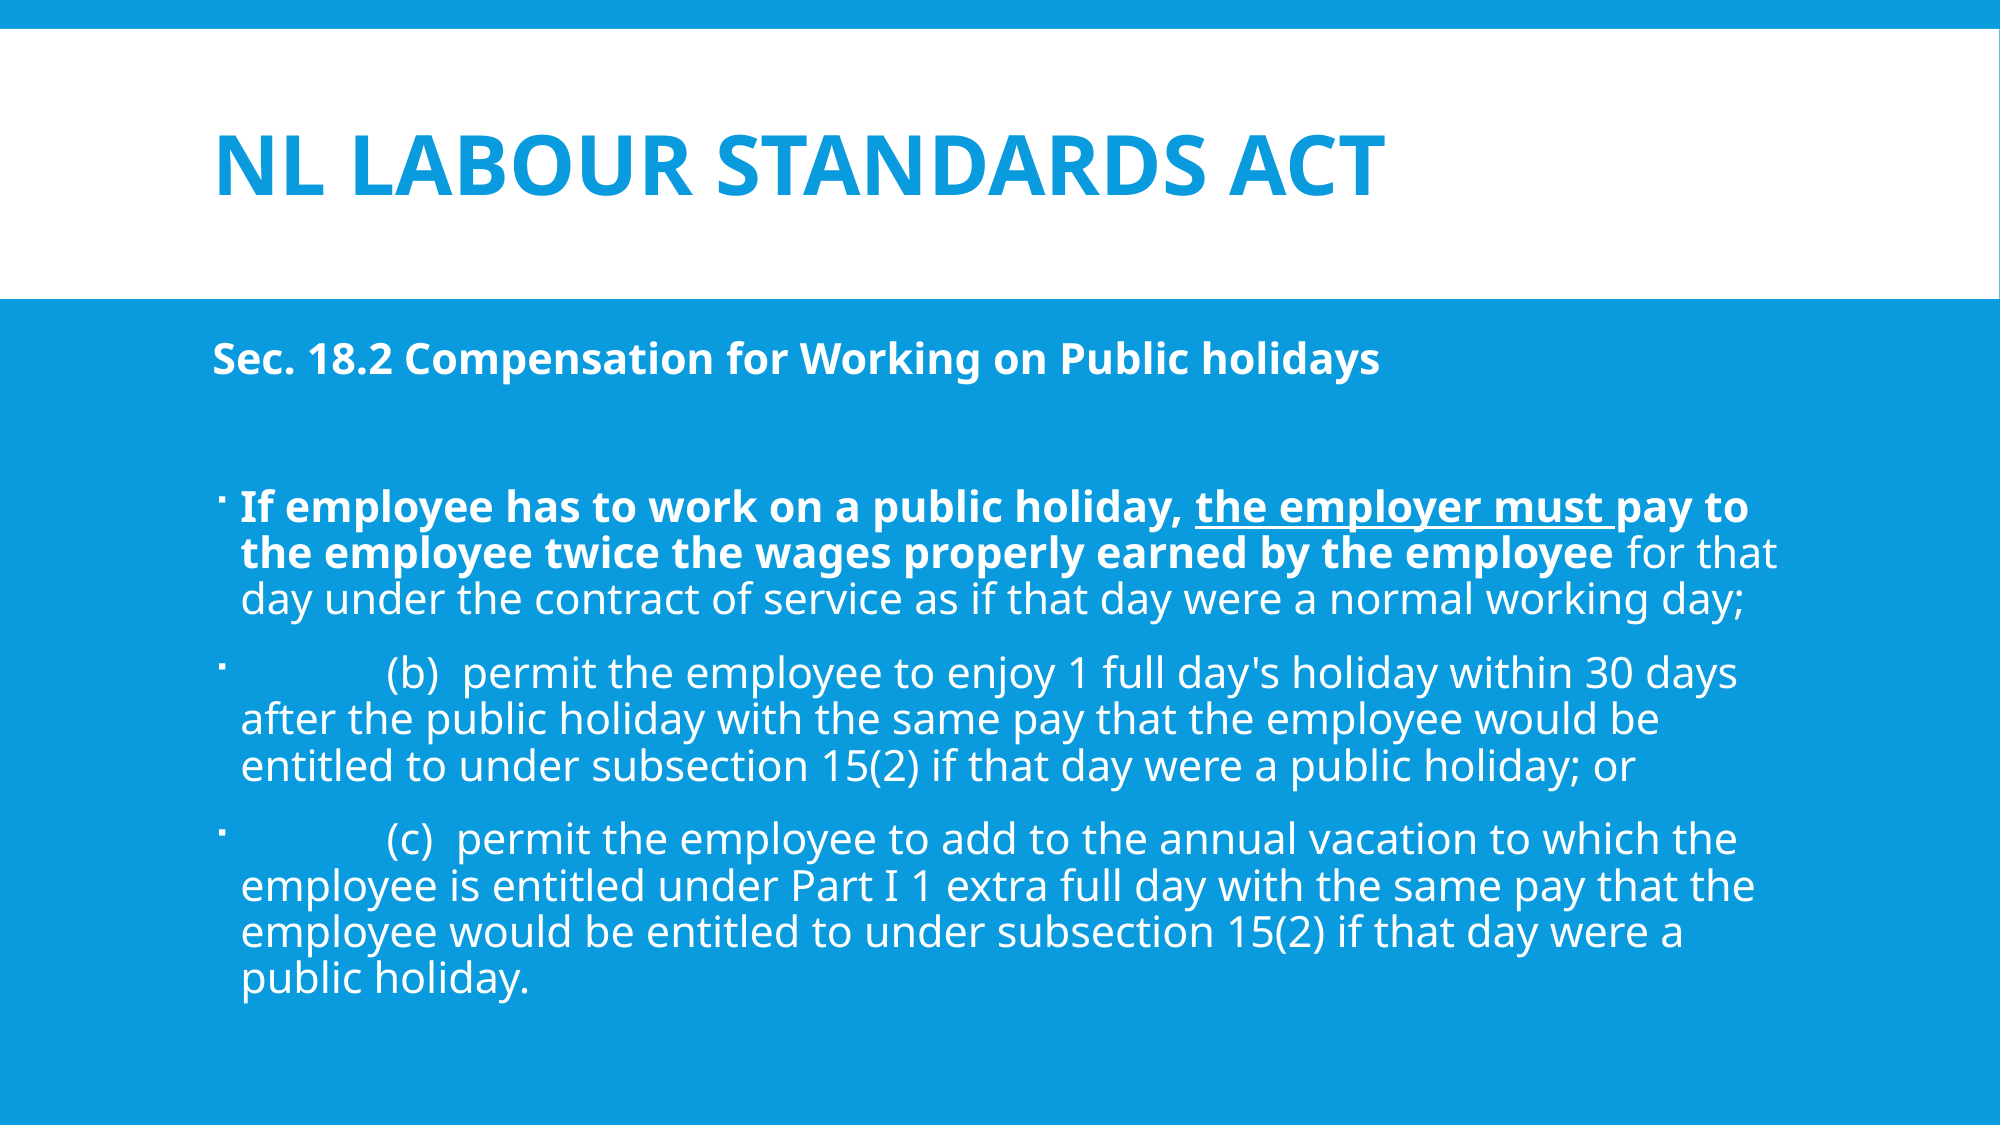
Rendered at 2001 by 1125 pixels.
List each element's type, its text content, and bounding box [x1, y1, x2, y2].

title NL Labour Standards Act [197, 46, 1803, 295]
list Sec. 18.2 Compensation for Working on Public holidays If employee has to work on a public holiday, the employer must pay to the employee twice the wages properly earned by the employee for that day under the contract of service as if that day were a normal working day; (b) permit the employee to enjoy 1 full day's holiday within 30 days after the public holiday with the same pay that the employee would be entitled to under subsection 15(2) if that day were a public holiday; or (c) permit the employee to add to the annual vacation to which the employee is entitled under Part I 1 extra full day with the same pay that the employee would be entitled to under subsection 15(2) if that day were a public holiday. [197, 329, 1803, 1020]
